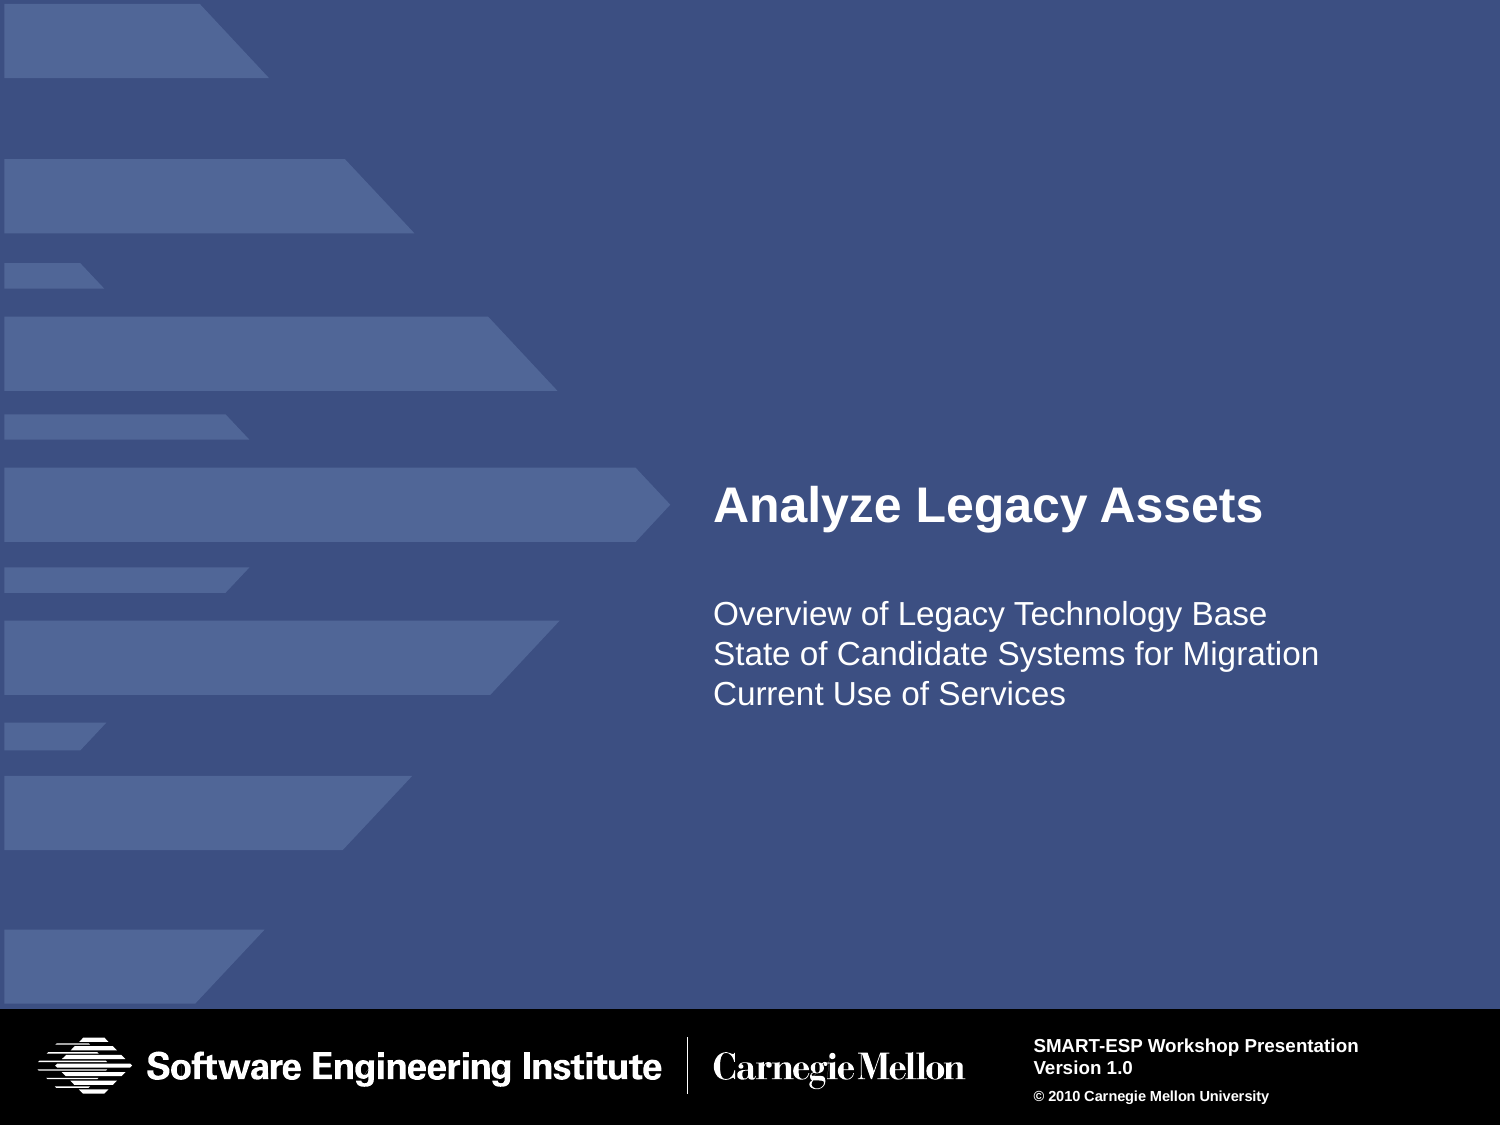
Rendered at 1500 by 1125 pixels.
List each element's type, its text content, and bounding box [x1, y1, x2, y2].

title Analyze Legacy Assets Overview of Legacy Technology Base State of Candidate Systems for Migration Current Use of Services [697, 464, 1399, 783]
